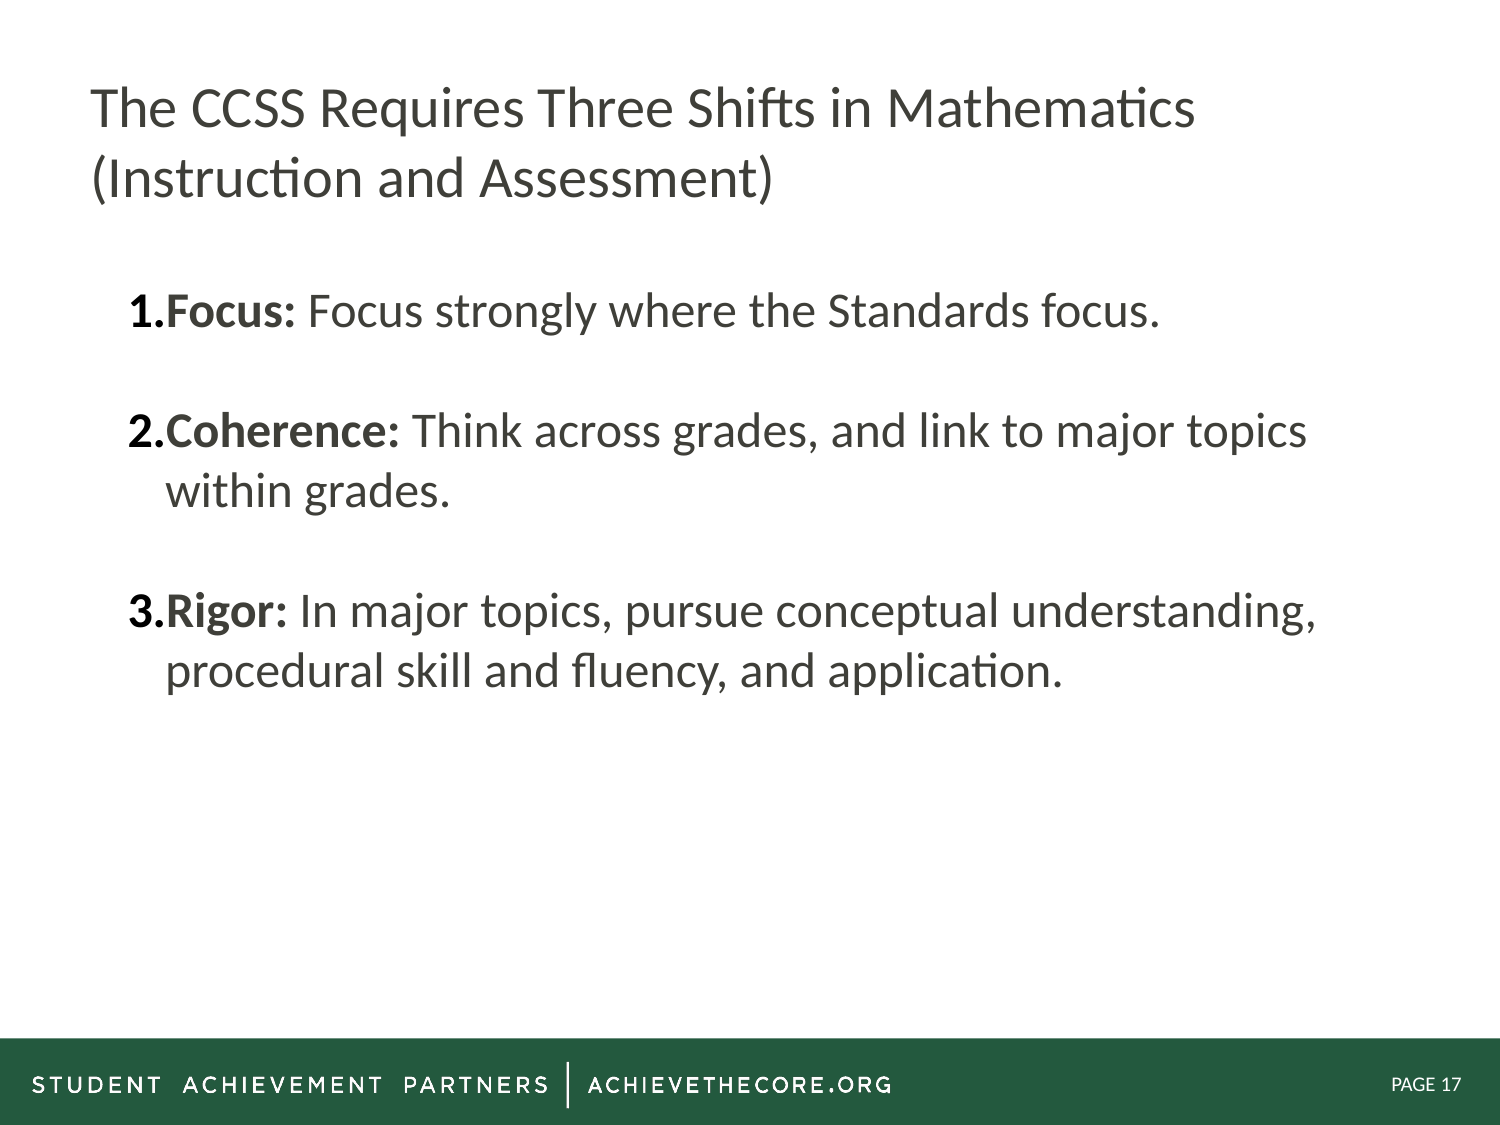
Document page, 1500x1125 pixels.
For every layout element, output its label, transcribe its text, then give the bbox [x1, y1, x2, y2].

list Focus: Focus strongly where the Standards focus. Coherence: Think across grades, and link to major topics within grades. Rigor: In major topics, pursue conceptual understanding, procedural skill and fluency, and application. [75, 262, 1425, 1005]
title The CCSS Requires Three Shifts in Mathematics (Instruction and Assessment) [75, 45, 1425, 233]
picture [12, 1055, 911, 1112]
